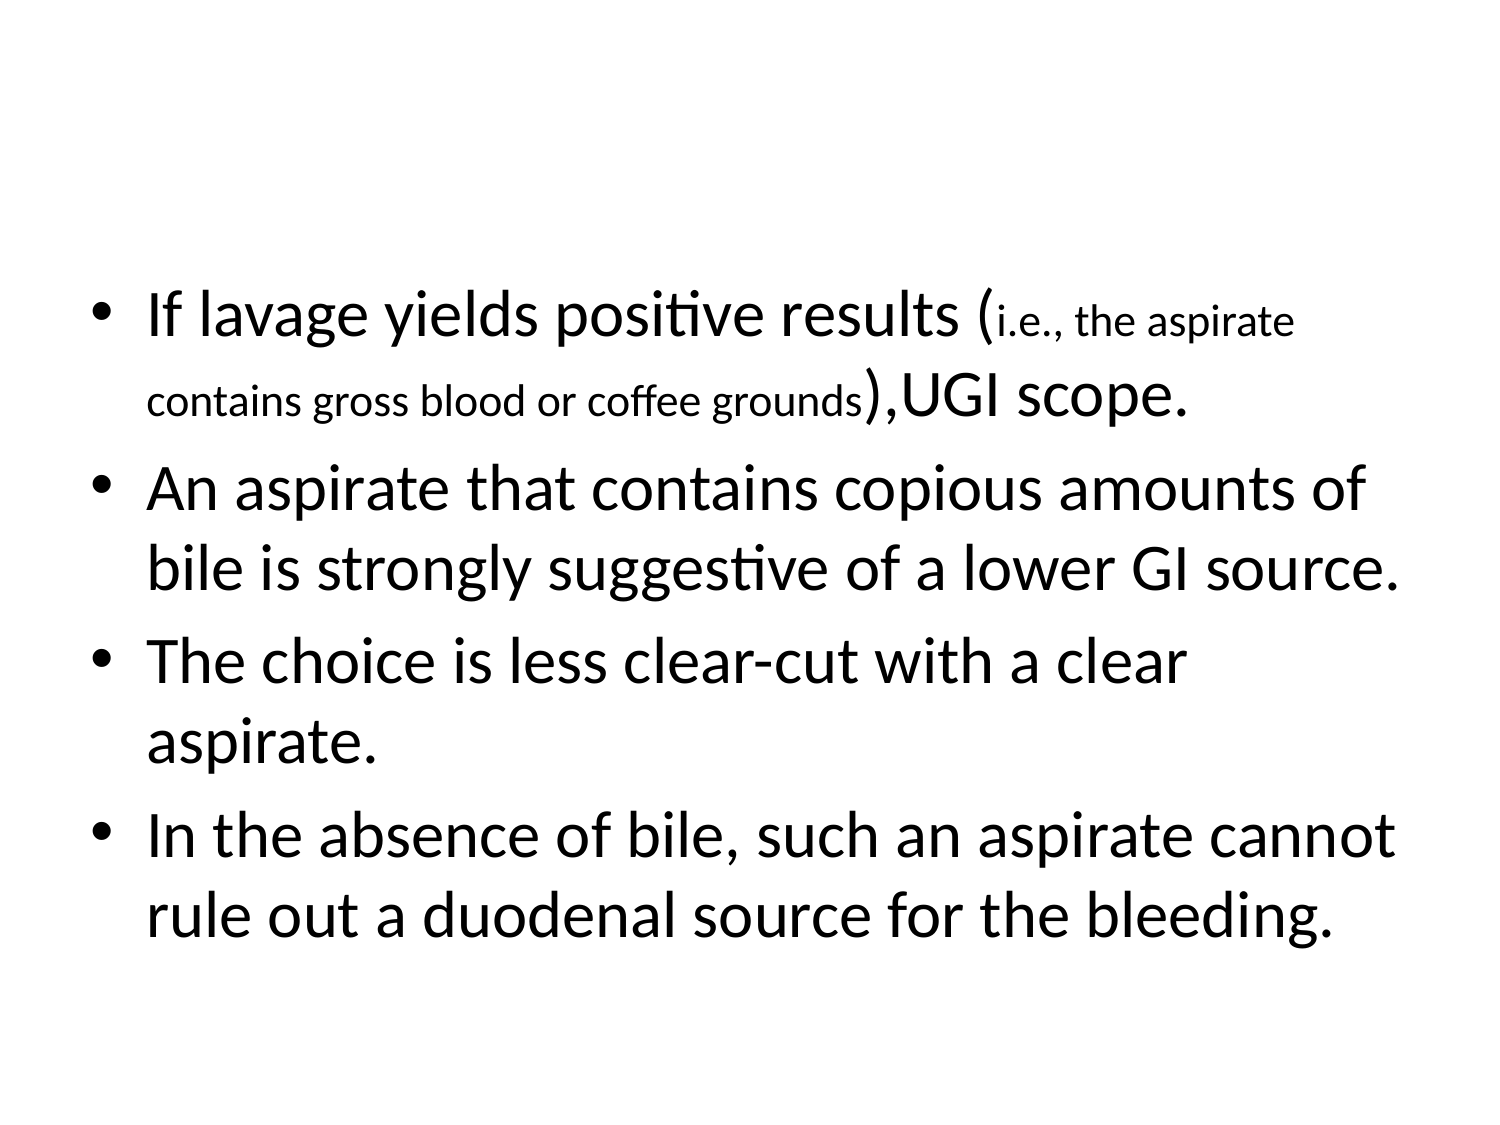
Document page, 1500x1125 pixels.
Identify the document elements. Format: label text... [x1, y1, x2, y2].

list If lavage yields positive results (i.e., the aspirate contains gross blood or coffee grounds),UGI scope. An aspirate that contains copious amounts of bile is strongly suggestive of a lower GI source. The choice is less clear-cut with a clear aspirate. In the absence of bile, such an aspirate cannot rule out a duodenal source for the bleeding. [75, 262, 1425, 1005]
